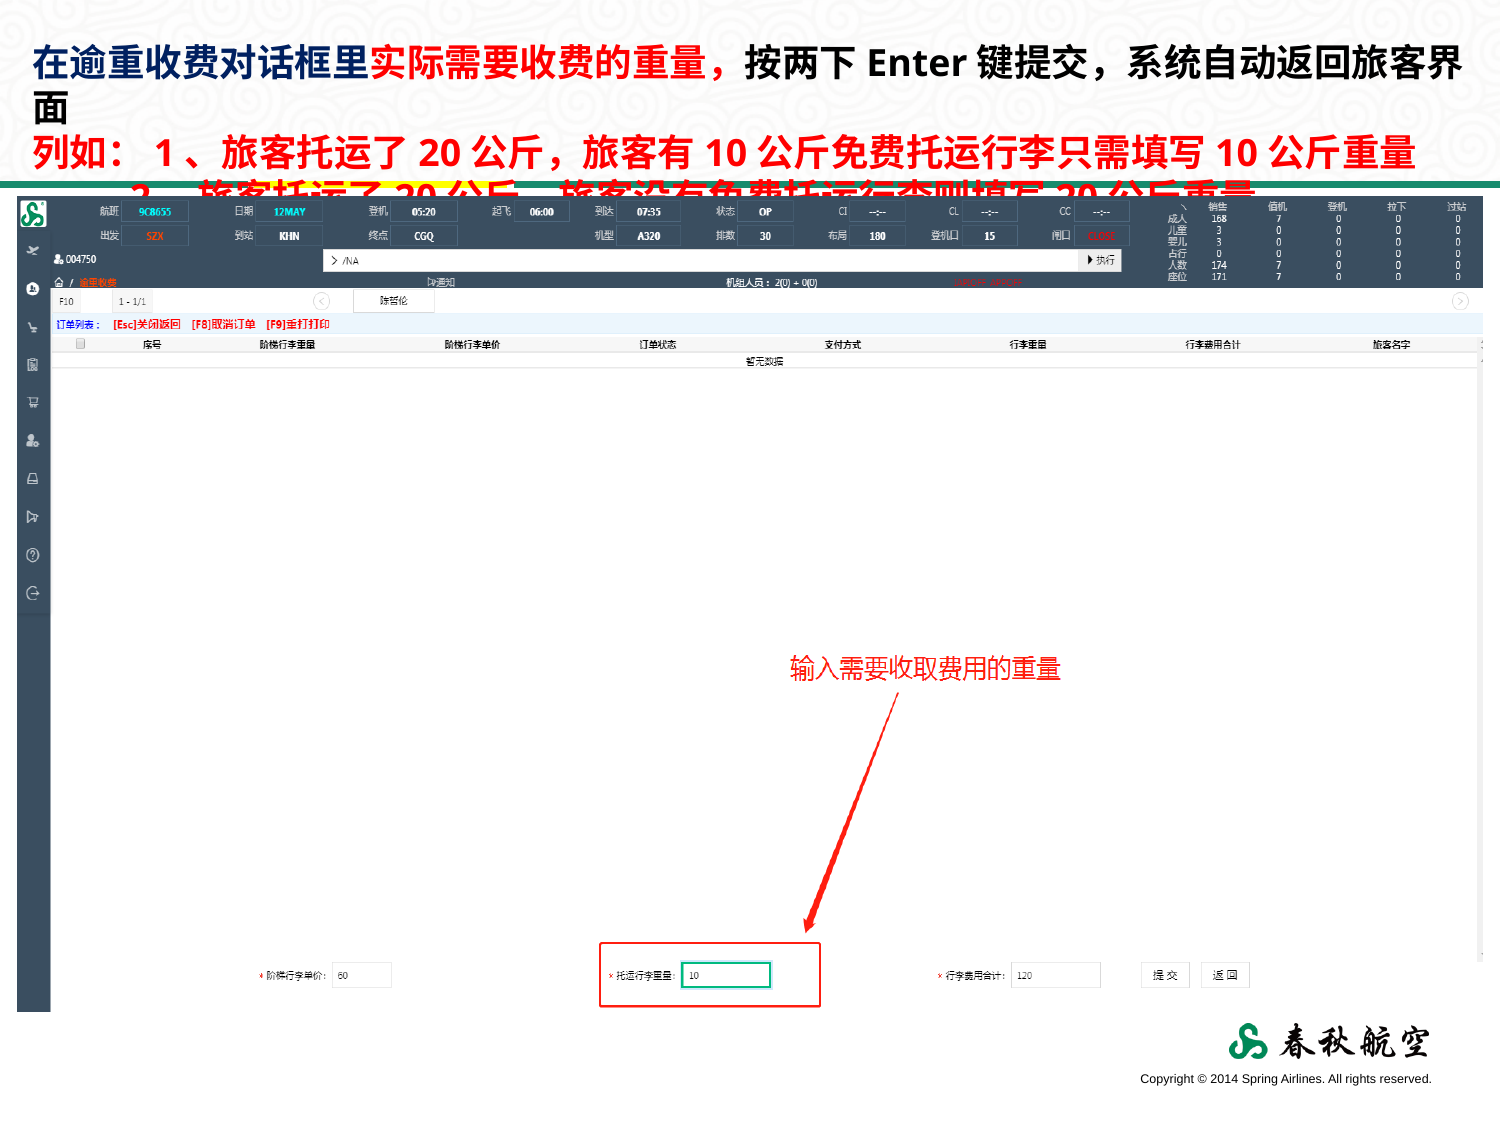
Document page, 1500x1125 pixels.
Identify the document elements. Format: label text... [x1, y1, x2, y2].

picture [17, 195, 1483, 1012]
text_box 在逾重收费对话框里实际需要收费的重量，按两下Enter键提交，系统自动返回旅客界面 列如：1、旅客托运了20公斤，旅客有10公斤免费托运行李只需填写10公斤重量 2、旅客托运了20公斤，旅客没有免费托运行李则填写20公斤重量 [17, 30, 1500, 227]
picture [1229, 1023, 1429, 1059]
